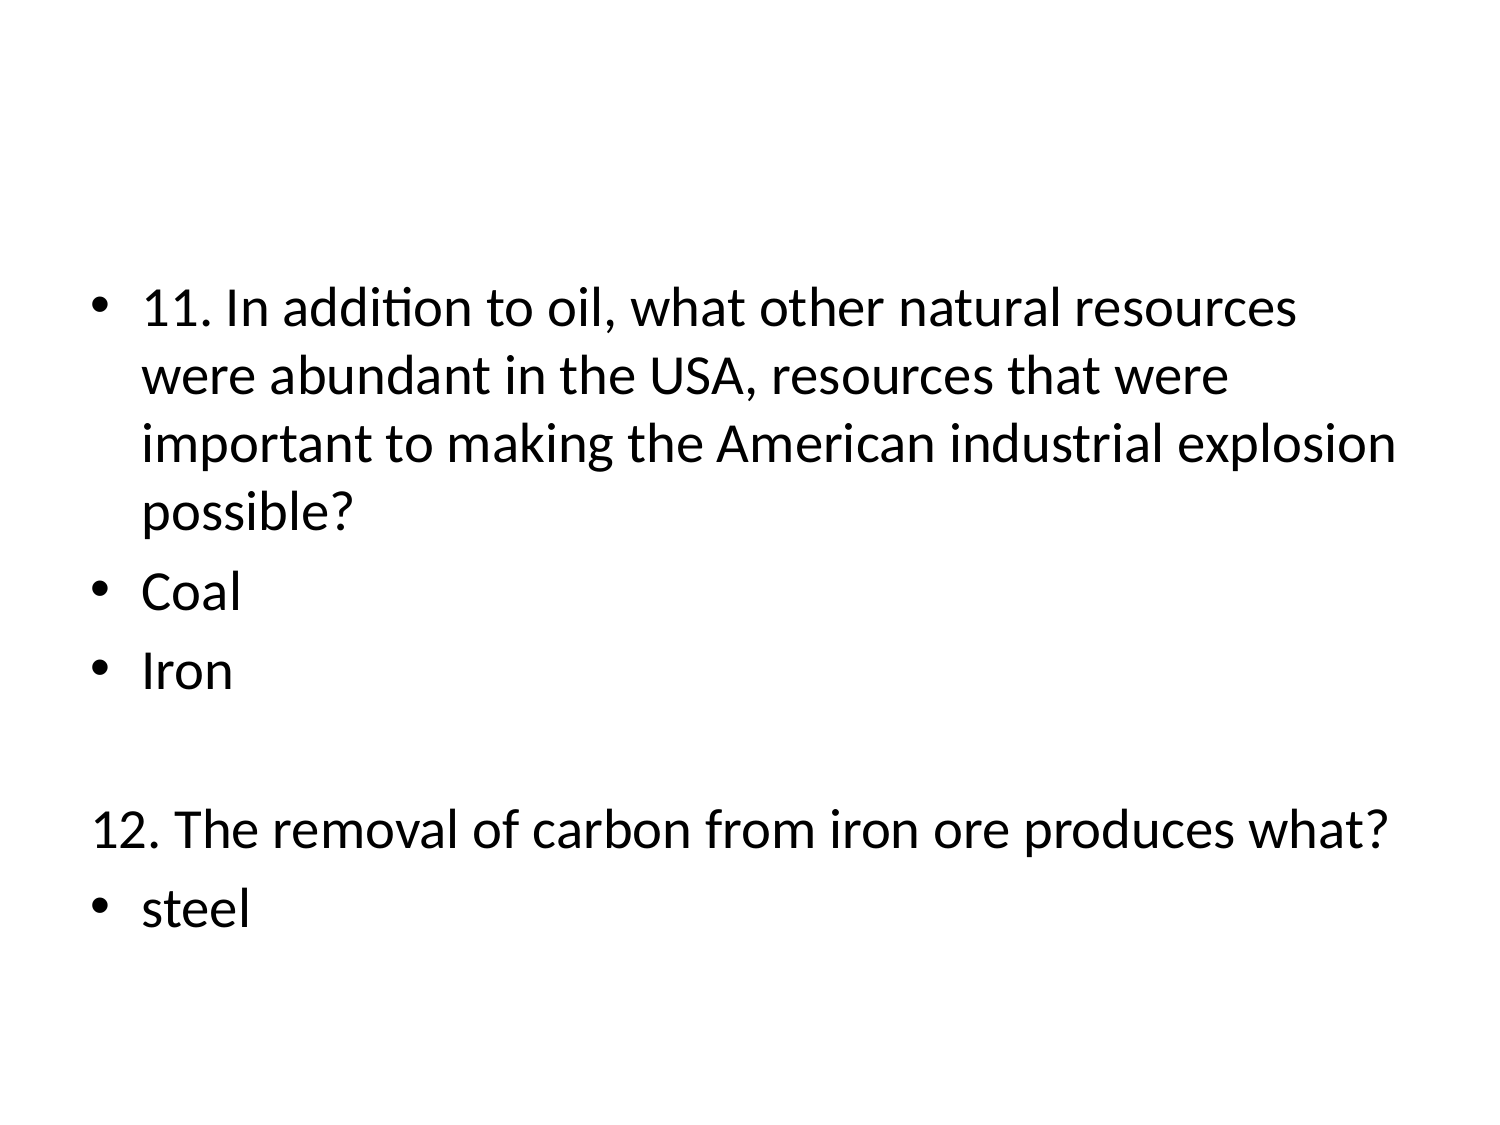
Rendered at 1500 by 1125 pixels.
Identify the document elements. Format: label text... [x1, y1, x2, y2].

list 11. In addition to oil, what other natural resources were abundant in the USA, resources that were important to making the American industrial explosion possible? Coal Iron 12. The removal of carbon from iron ore produces what? steel [75, 262, 1425, 1005]
